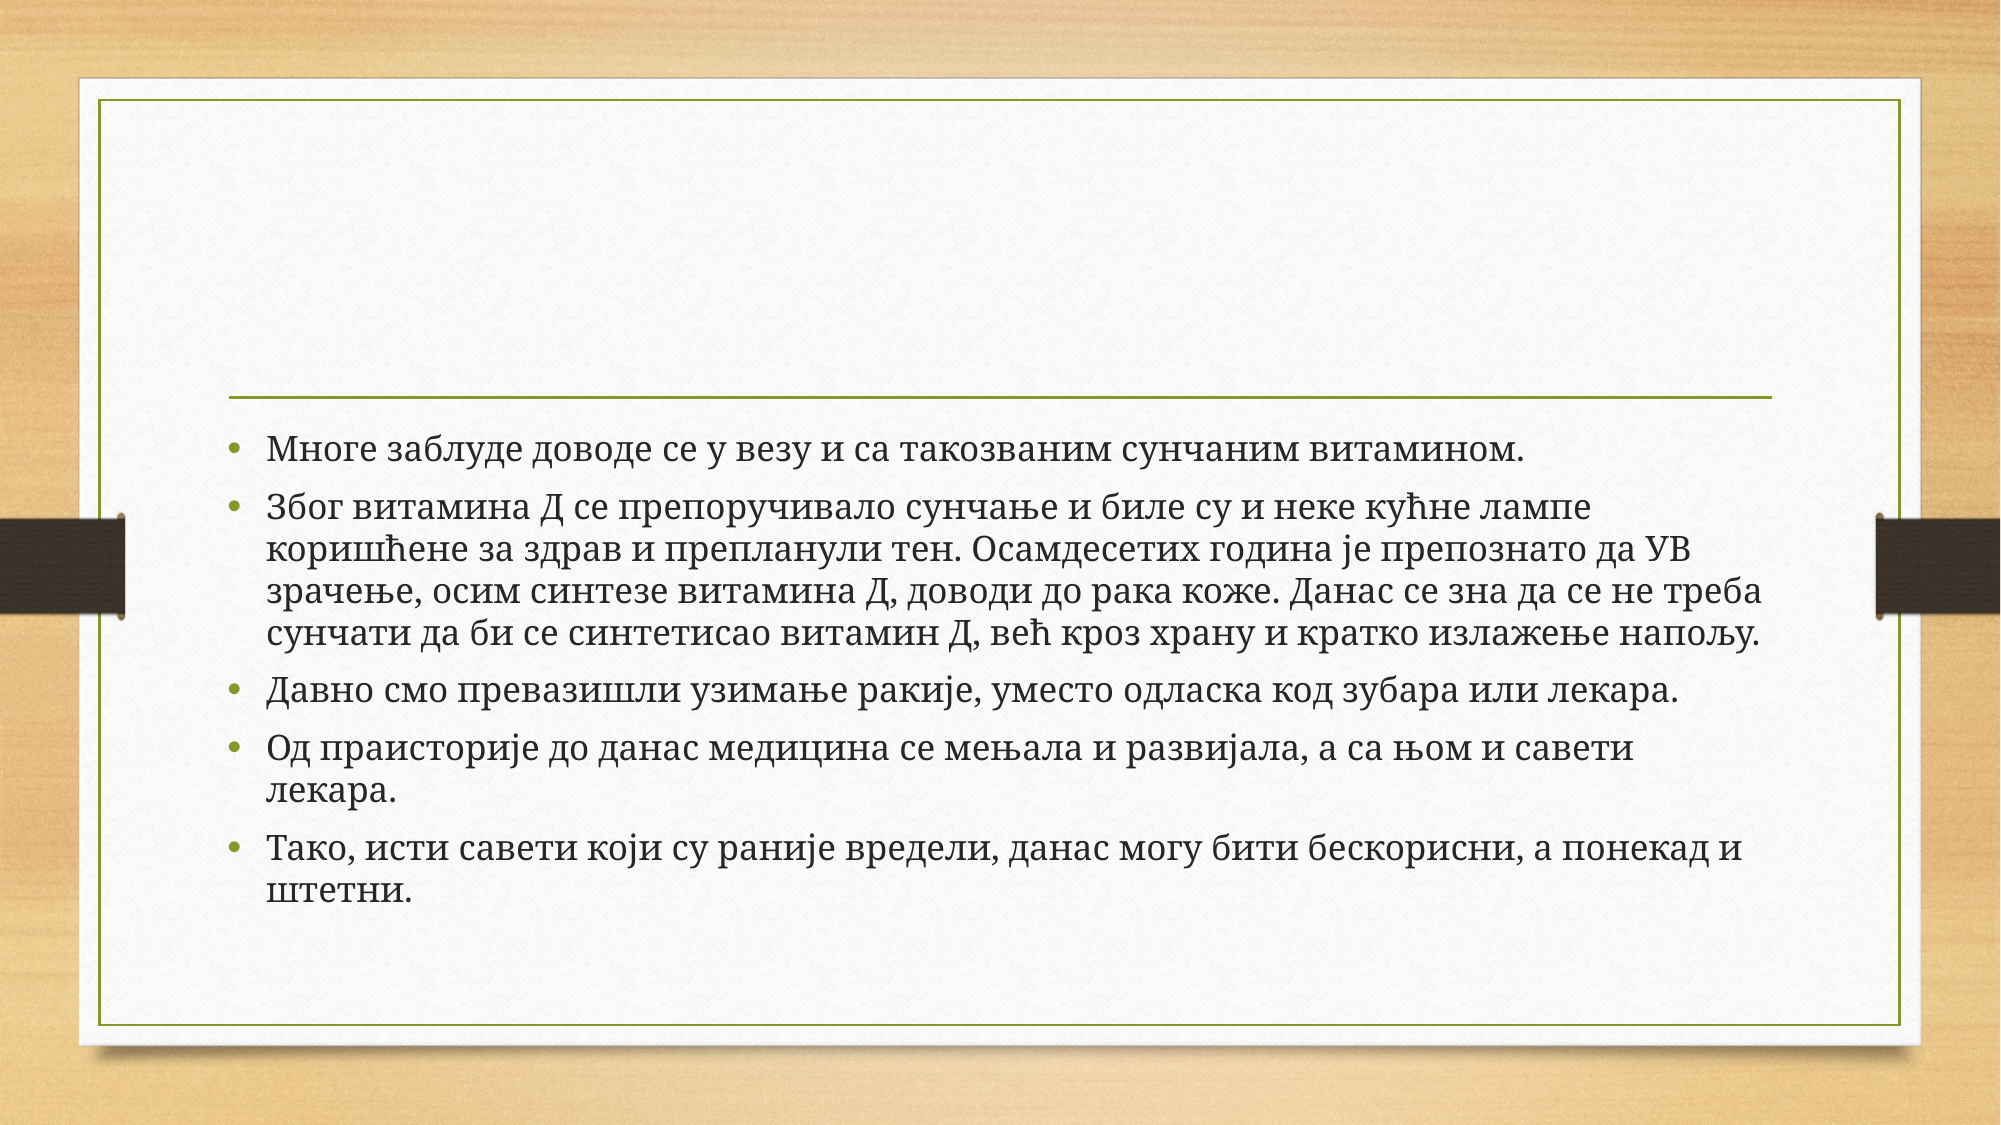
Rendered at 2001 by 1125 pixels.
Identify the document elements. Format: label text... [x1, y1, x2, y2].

picture [0, 0, 2001, 1125]
list Многе заблуде доводе се у везу и са такозваним сунчаним витамином. Због витамина Д се препоручивало сунчање и биле су и неке кућне лампе коришћене за здрав и препланули тен. Осамдесетих година је препознато да УВ зрачење, осим синтезе витамина Д, доводи до рака коже. Данас се зна да се не треба сунчати да би се синтетисао витамин Д, већ кроз храну и кратко излажење напољу. Давно смо превазишли узимање ракије, уместо одласка код зубара или лекара. Од праисторије до данас медицина се мењала и развијала, а са њом и савети лекара. Тако, исти савети који су раније вредели, данас могу бити бескорисни, а понекад и штетни. [212, 419, 1788, 964]
